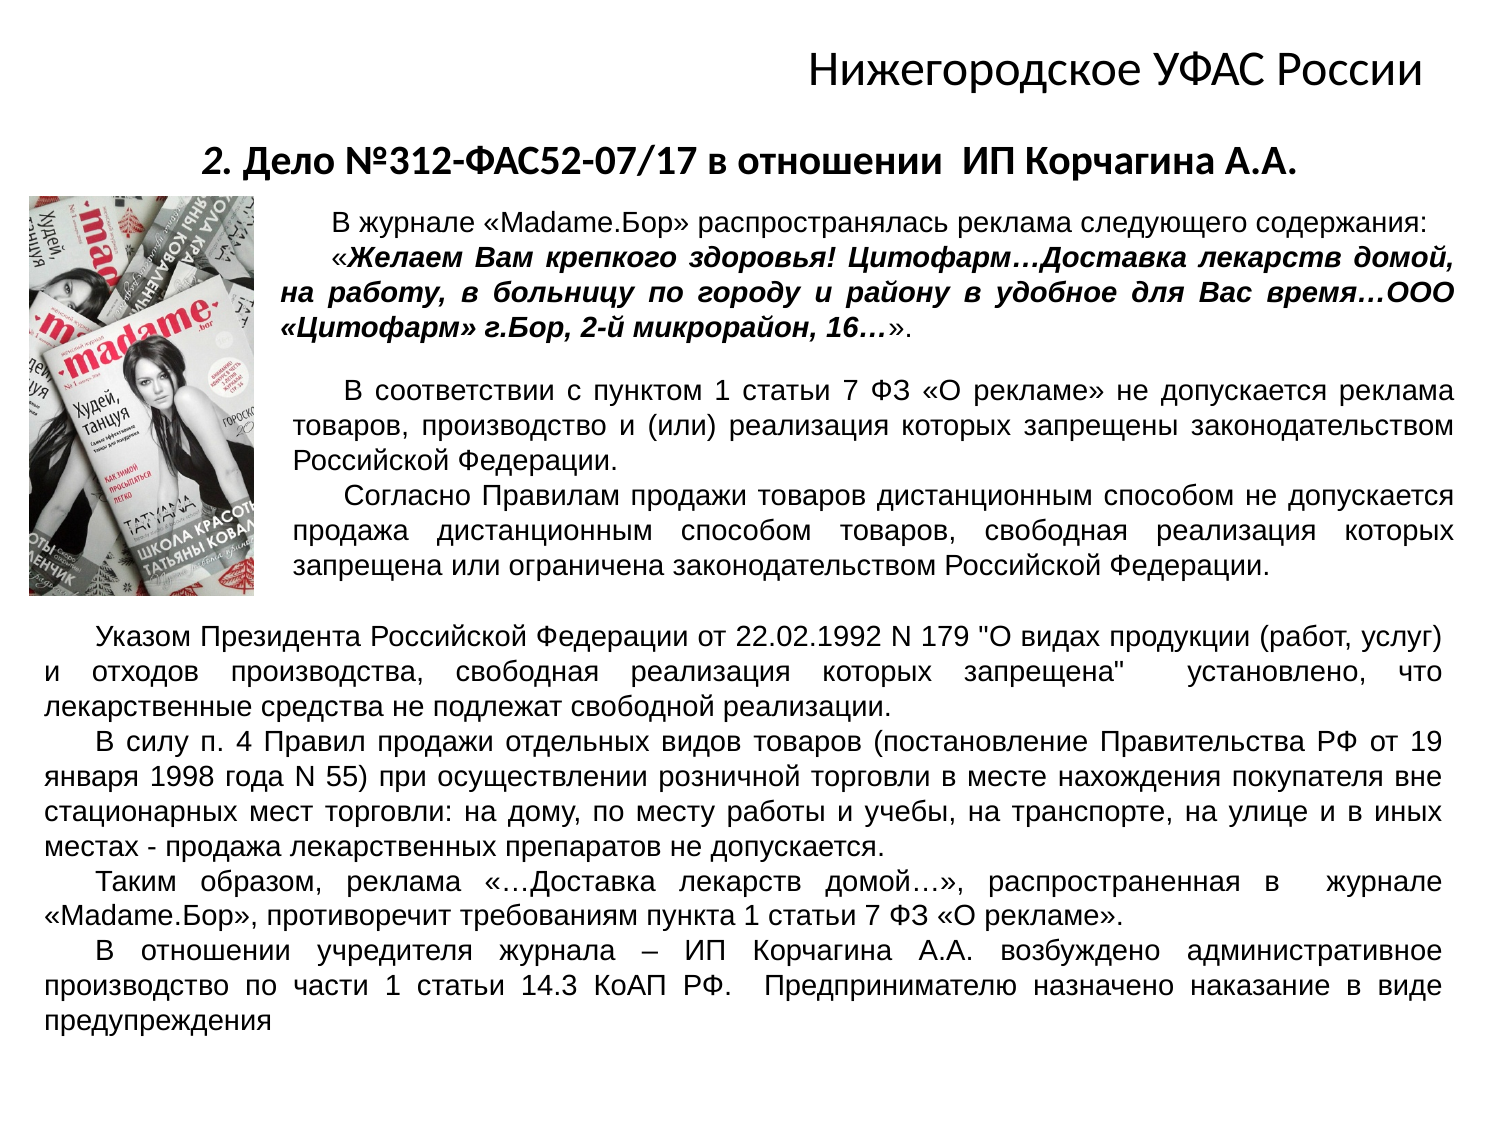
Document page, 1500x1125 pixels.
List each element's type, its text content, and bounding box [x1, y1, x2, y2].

text_box 2. Дело №312-ФАС52-07/17 в отношении ИП Корчагина А.А. [112, 125, 1388, 191]
picture [29, 195, 255, 596]
title Нижегородское УФАС России [88, 19, 1439, 112]
text_box В соответствии с пунктом 1 статьи 7 ФЗ «О рекламе» не допускается реклама товаров, производство и (или) реализация которых запрещены законодательством Российской Федерации. Согласно Правилам продажи товаров дистанционным способом не допускается продажа дистанционным способом товаров, свободная реализация которых запрещена или ограничена законодательством Российской Федерации. [277, 364, 1471, 799]
text_box Указом Президента Российской Федерации от 22.02.1992 N 179 "О видах продукции (работ, услуг) и отходов производства, свободная реализация которых запрещена" установлено, что лекарственные средства не подлежат свободной реализации. В силу п. 4 Правил продажи отдельных видов товаров (постановление Правительства РФ от 19 января 1998 года N 55) при осуществлении розничной торговли в месте нахождения покупателя вне стационарных мест торговли: на дому, по месту работы и учебы, на транспорте, на улице и в иных местах - продажа лекарственных препаратов не допускается. Таким образом, реклама «…Доставка лекарств домой…», распространенная в журнале «Madame.Бор», противоречит требованиям пункта 1 статьи 7 ФЗ «О рекламе». В отношении учредителя журнала – ИП Корчагина А.А. возбуждено административное производство по части 1 статьи 14.3 КоАП РФ. Предпринимателю назначено наказание в виде предупреждения [29, 609, 1459, 1044]
text_box В журнале «Madame.Бор» распространялась реклама следующего содержания: «Желаем Вам крепкого здоровья! Цитофарм…Доставка лекарств домой, на работу, в больницу по городу и району в удобное для Вас время…ООО «Цитофарм» г.Бор, 2-й микрорайон, 16…». [265, 196, 1471, 351]
